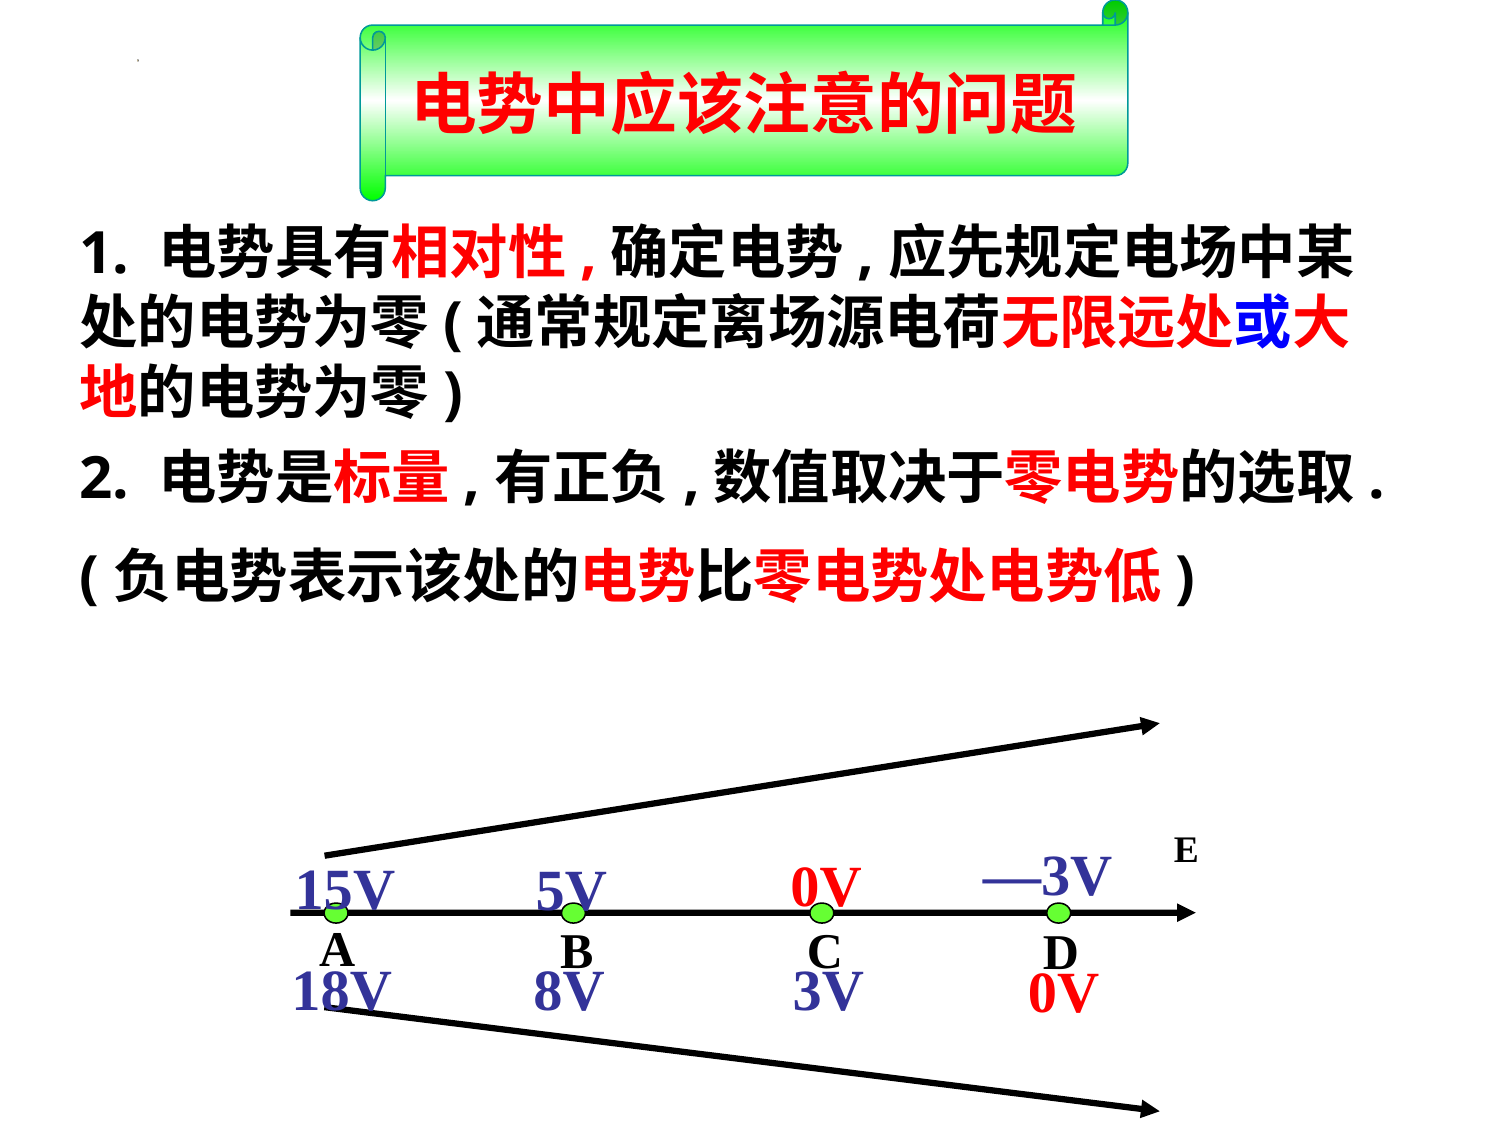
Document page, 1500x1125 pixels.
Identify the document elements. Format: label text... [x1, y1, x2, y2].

text_box 1. 电势具有相对性,确定电势,应先规定电场中某处的电势为零(通常规定离场源电荷无限远处或大地的电势为零) [64, 208, 1424, 432]
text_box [265, 722, 1259, 1112]
text_box 2. 电势是标量,有正负,数值取决于零电势的选取. (负电势表示该处的电势比零电势处电势低) [64, 432, 1436, 617]
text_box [359, 0, 1129, 201]
